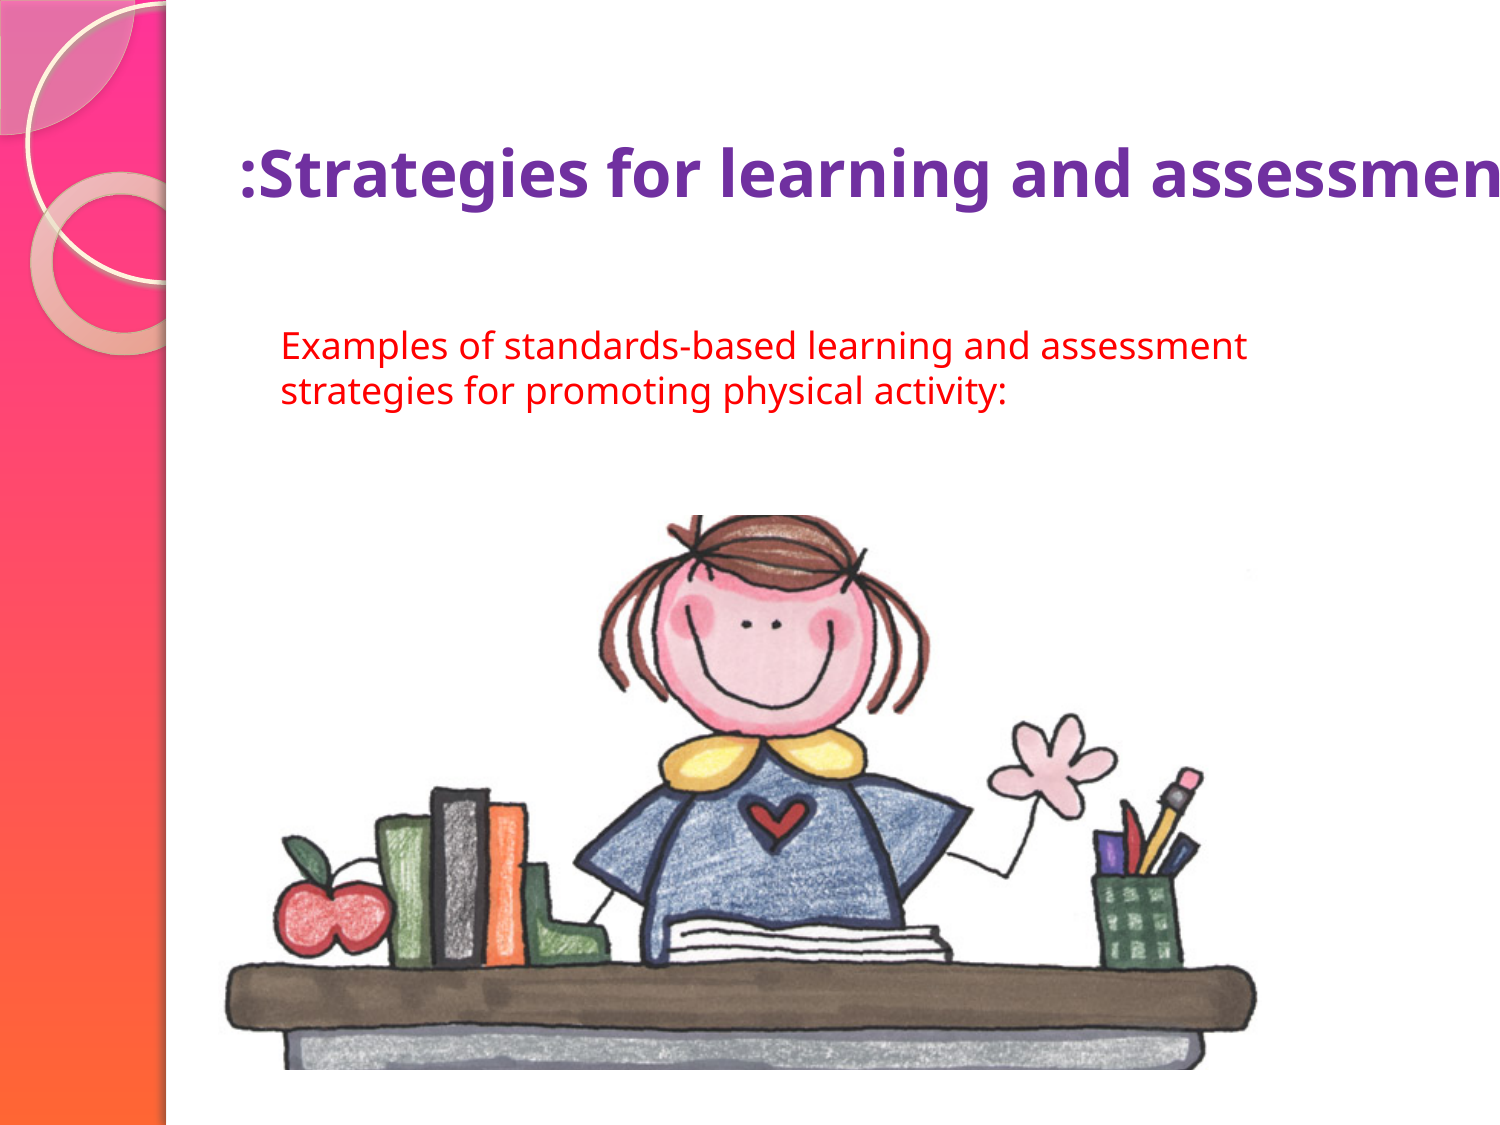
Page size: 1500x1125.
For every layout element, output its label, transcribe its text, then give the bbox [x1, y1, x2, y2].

picture [218, 514, 1263, 1071]
title Strategies for learning and assessment: [222, 117, 1500, 305]
text_box Examples of standards-based learning and assessment strategies for promoting physical activity: [265, 314, 1294, 420]
